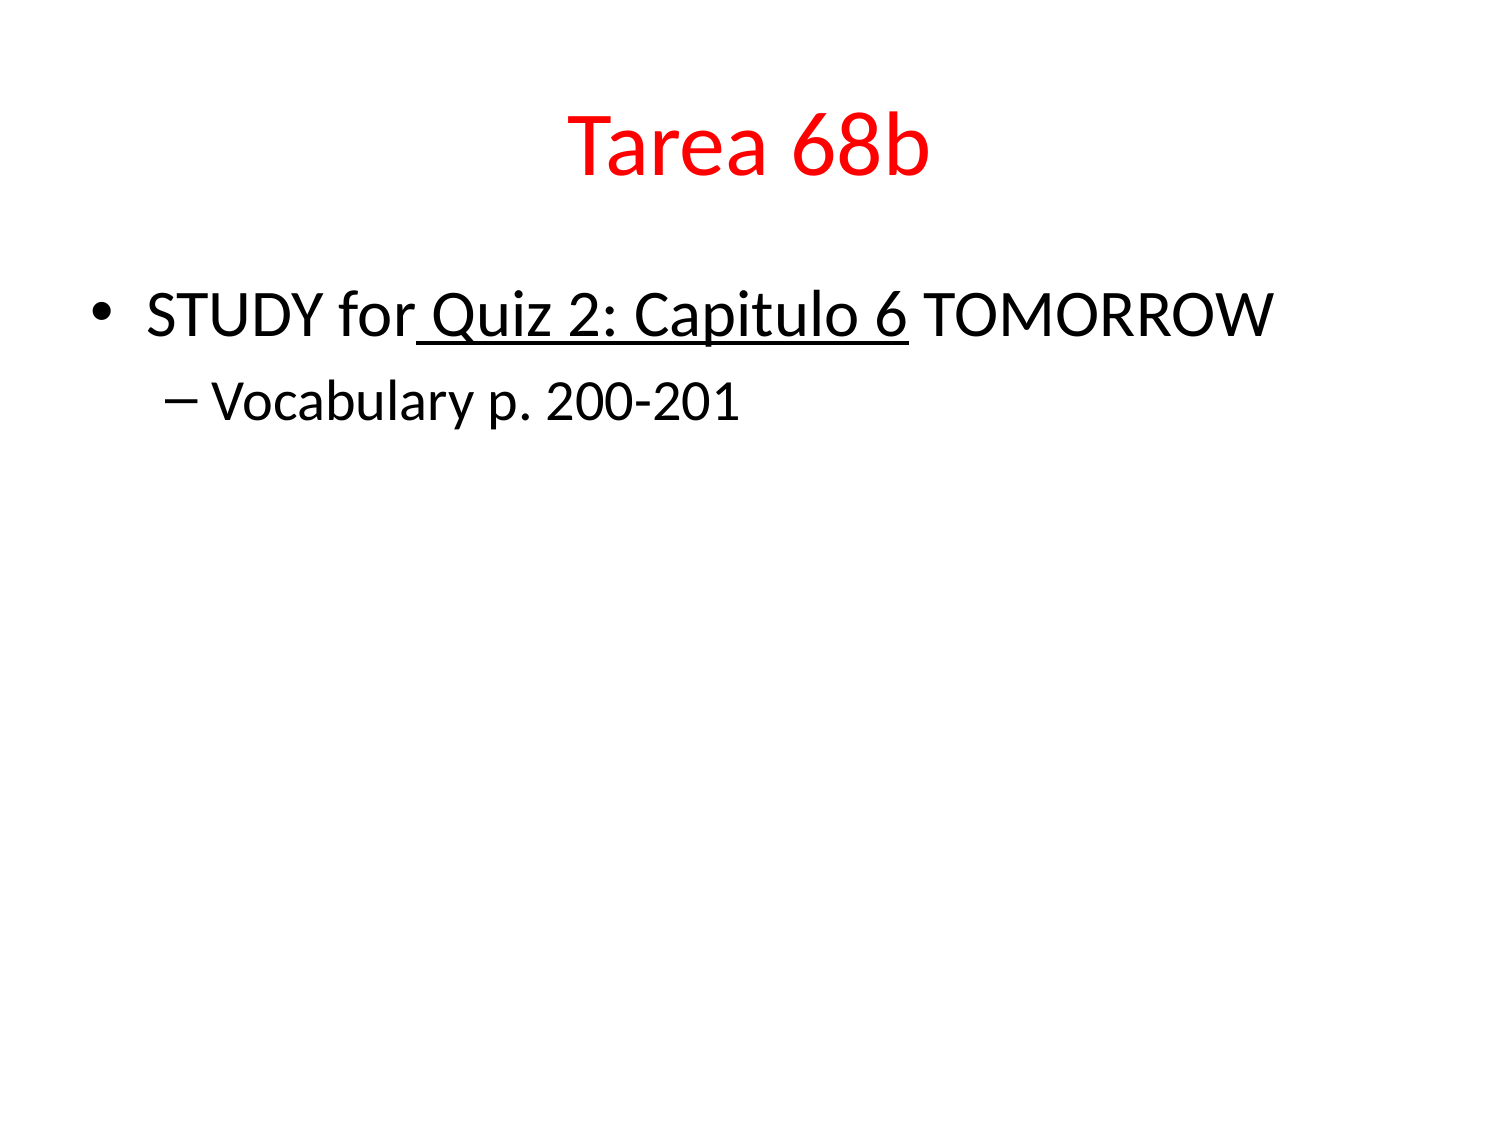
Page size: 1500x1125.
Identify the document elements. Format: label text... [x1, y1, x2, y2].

list STUDY for Quiz 2: Capitulo 6 TOMORROW Vocabulary p. 200-201 [75, 262, 1425, 1005]
title Tarea 68b [75, 45, 1425, 233]
